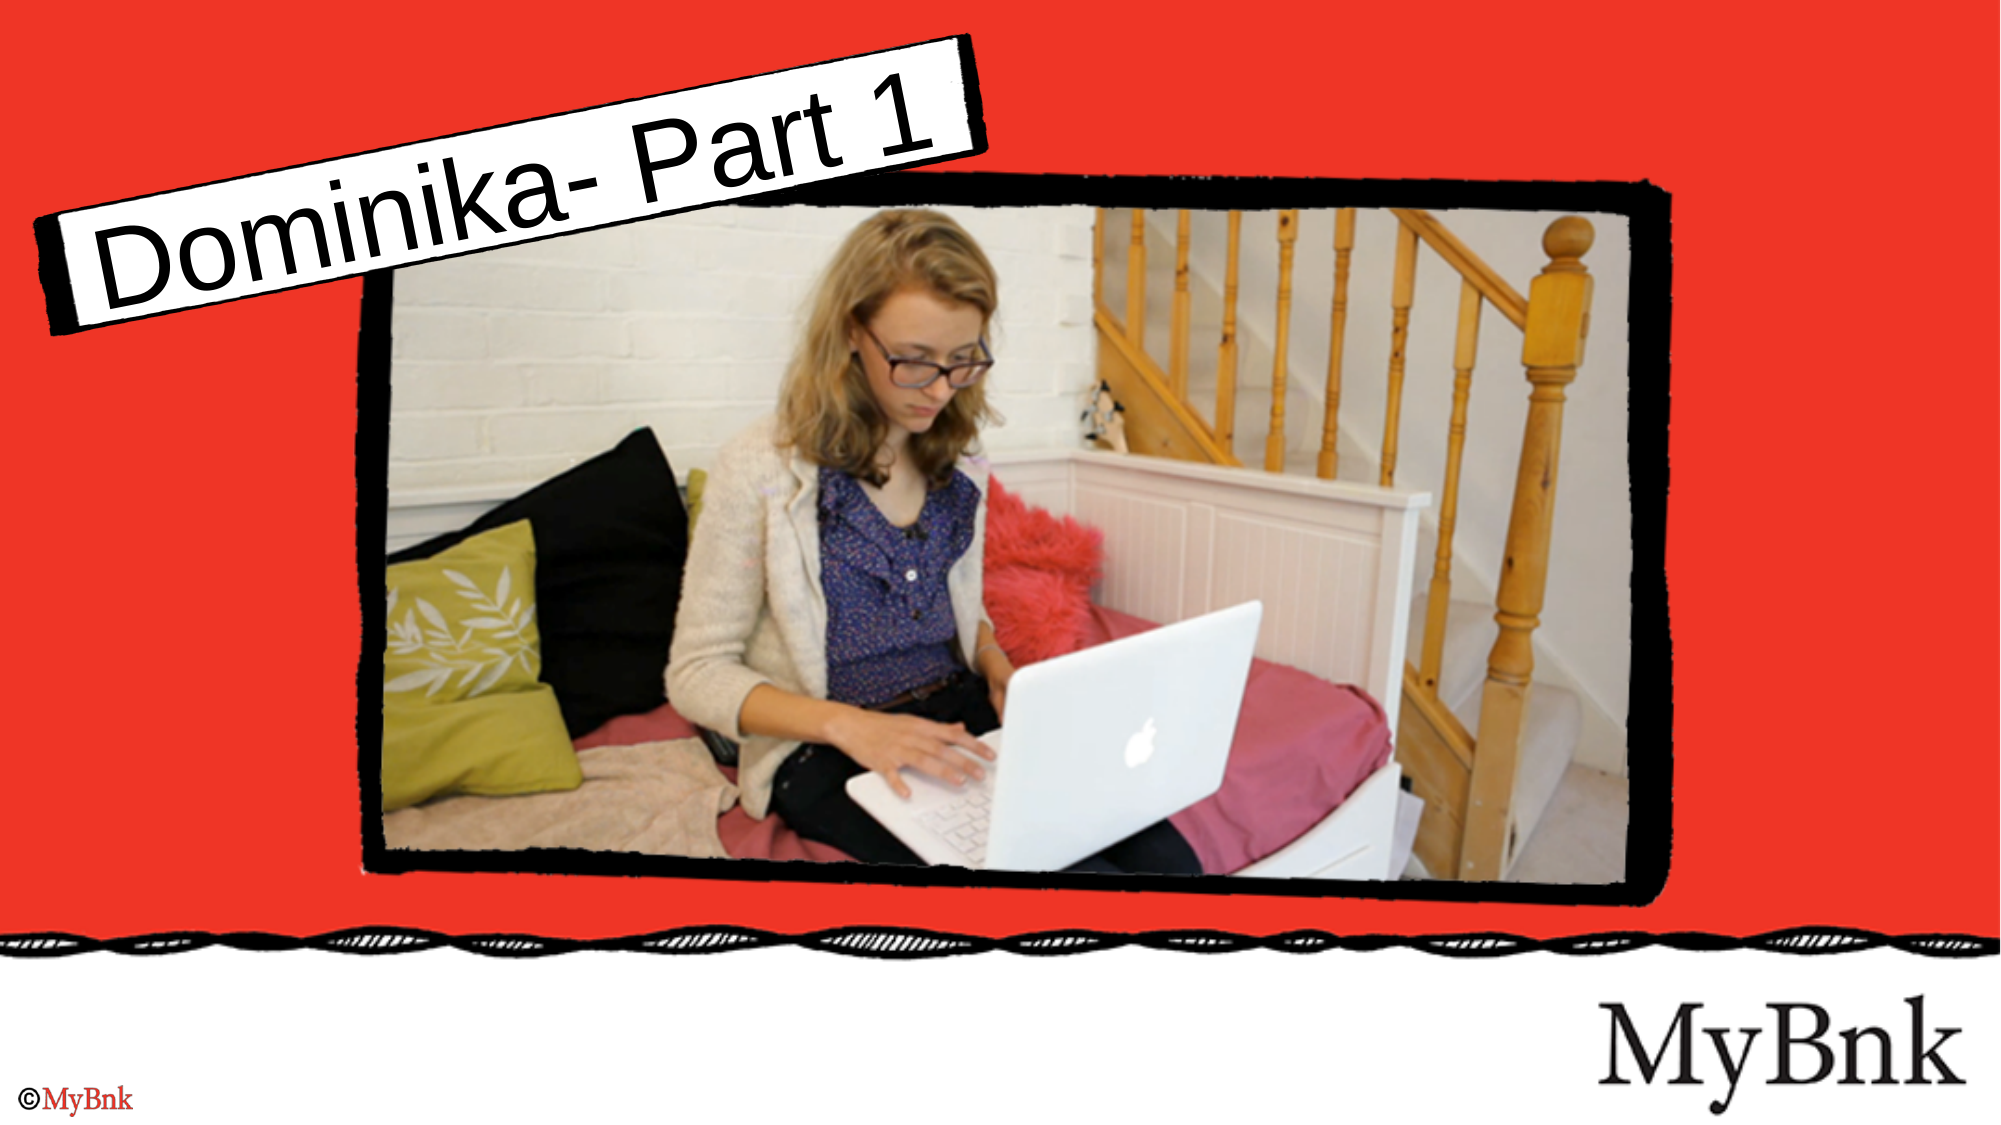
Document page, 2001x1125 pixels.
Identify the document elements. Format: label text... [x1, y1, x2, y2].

text_box Dominika- Part 1 [457, 23, 949, 117]
picture [0, 0, 2001, 1125]
text_box Dominika- Part 1 [77, 265, 235, 345]
